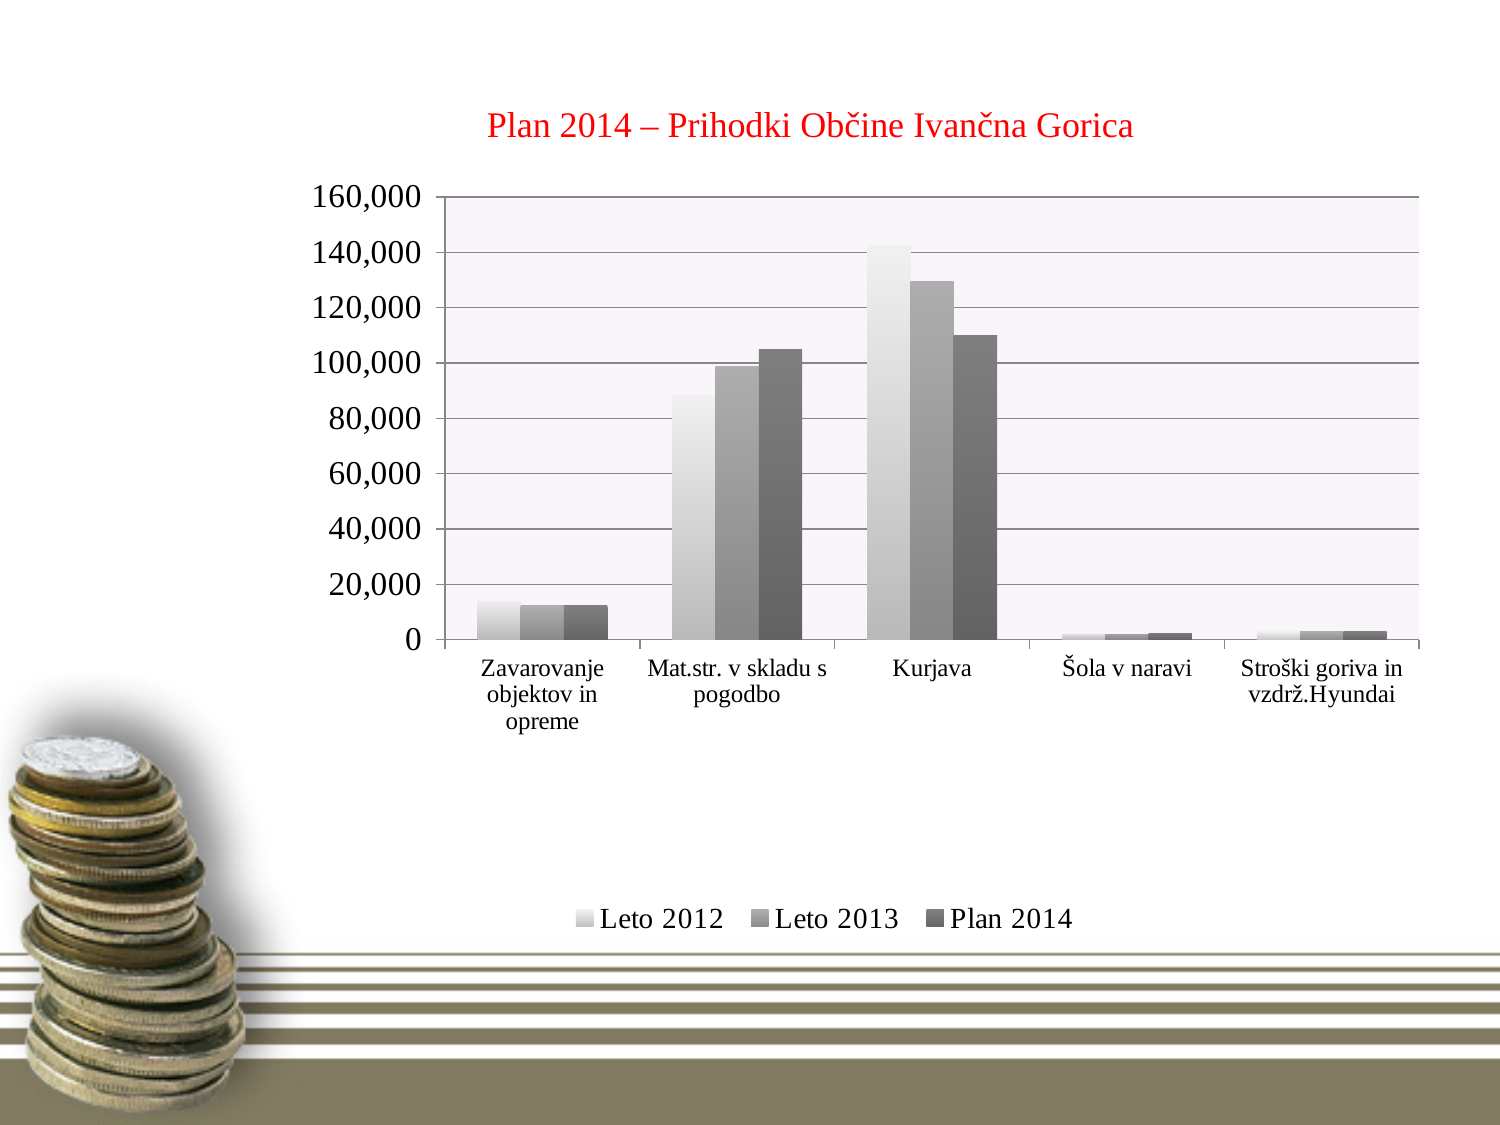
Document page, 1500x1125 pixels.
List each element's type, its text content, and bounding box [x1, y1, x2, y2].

title Plan 2014 – Prihodki Občine Ivančna Gorica [234, 93, 1388, 174]
picture [0, 0, 1500, 1125]
chart [187, 175, 1430, 950]
